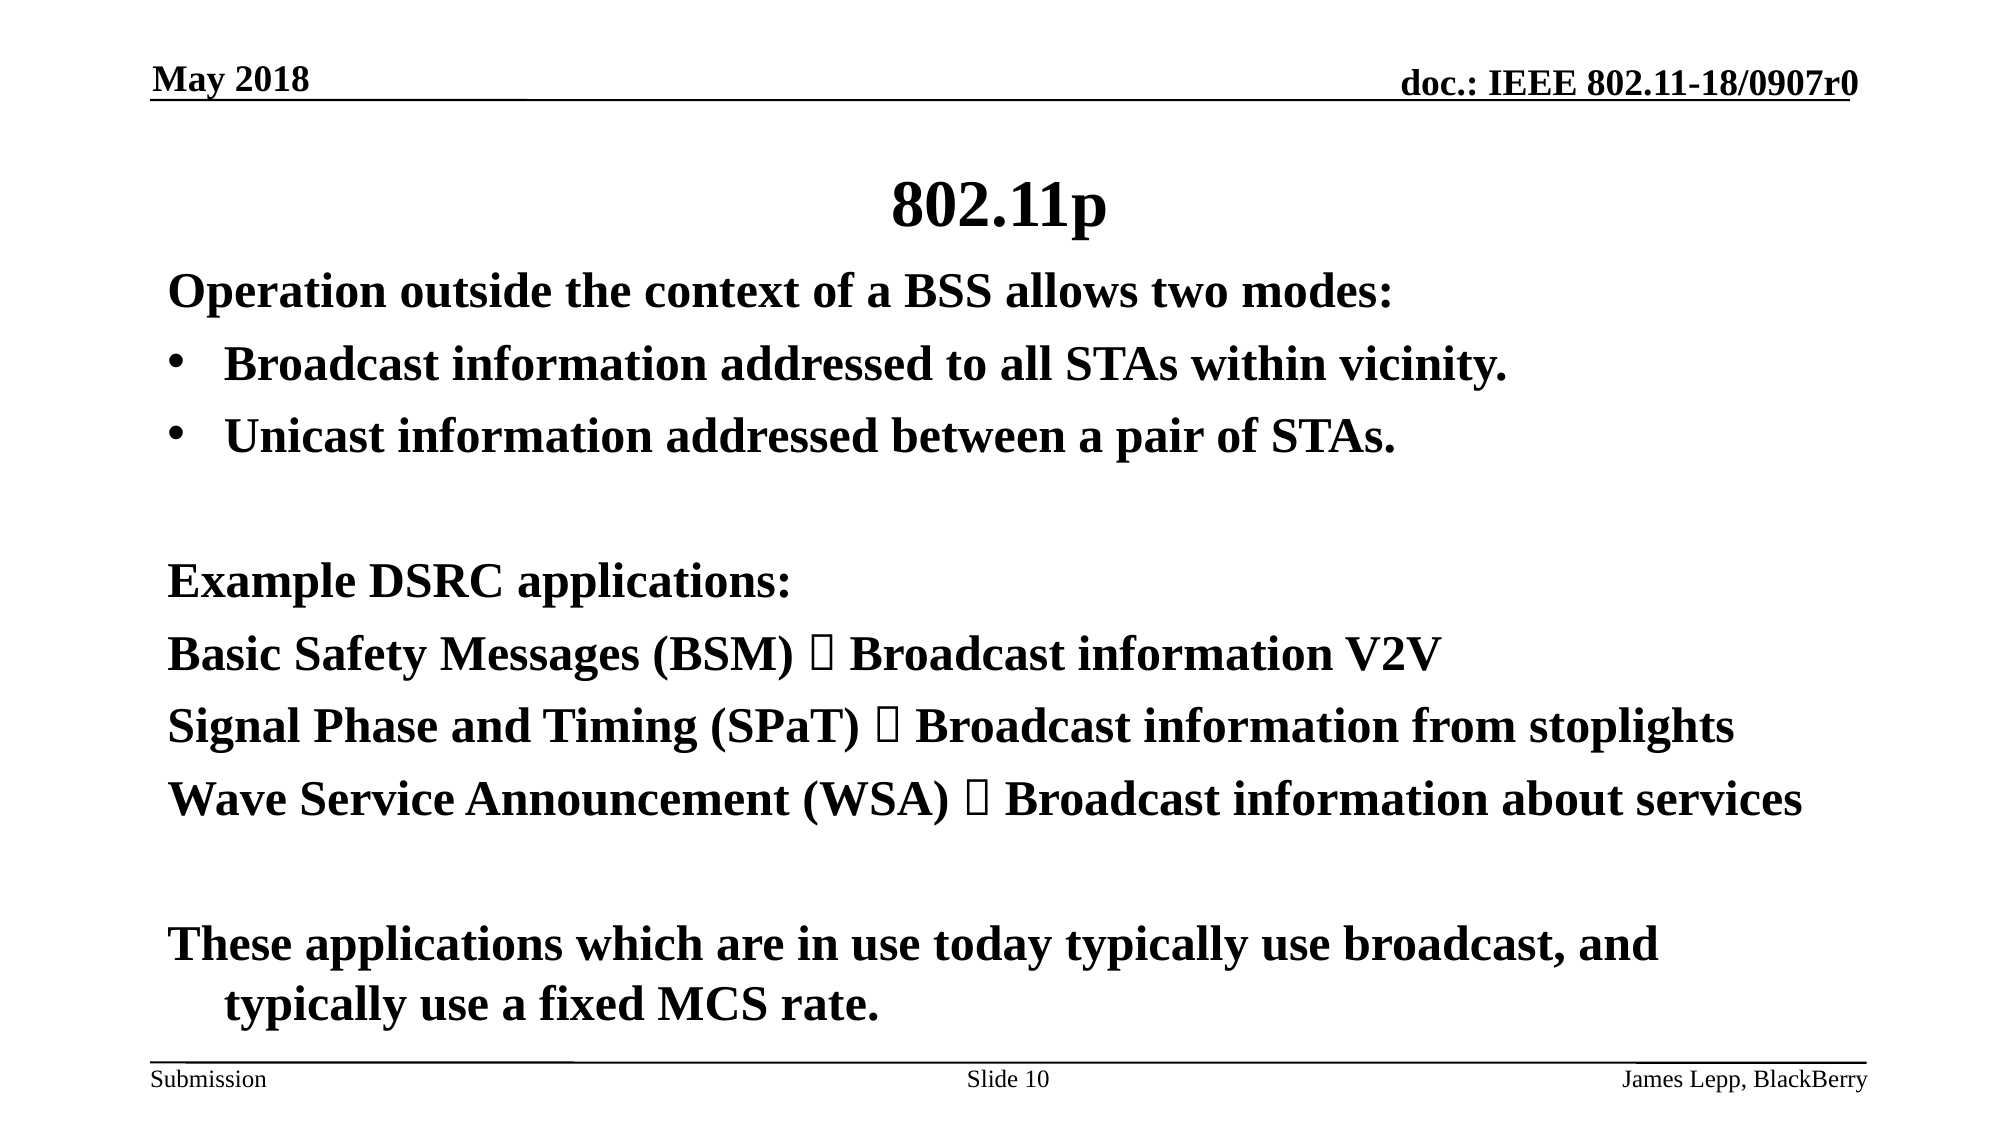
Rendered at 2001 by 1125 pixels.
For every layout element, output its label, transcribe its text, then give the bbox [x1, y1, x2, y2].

footer James Lepp, BlackBerry [1171, 1061, 1869, 1093]
title 802.11p [149, 112, 1850, 288]
list Operation outside the context of a BSS allows two modes: Broadcast information addressed to all STAs within vicinity. Unicast information addressed between a pair of STAs. Example DSRC applications: Basic Safety Messages (BSM)  Broadcast information V2V Signal Phase and Timing (SPaT)  Broadcast information from stoplights Wave Service Announcement (WSA)  Broadcast information about services These applications which are in use today typically use broadcast, and typically use a fixed MCS rate. [152, 249, 1853, 1063]
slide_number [152, 54, 563, 100]
slide_number Slide 10 [950, 1061, 1067, 1123]
